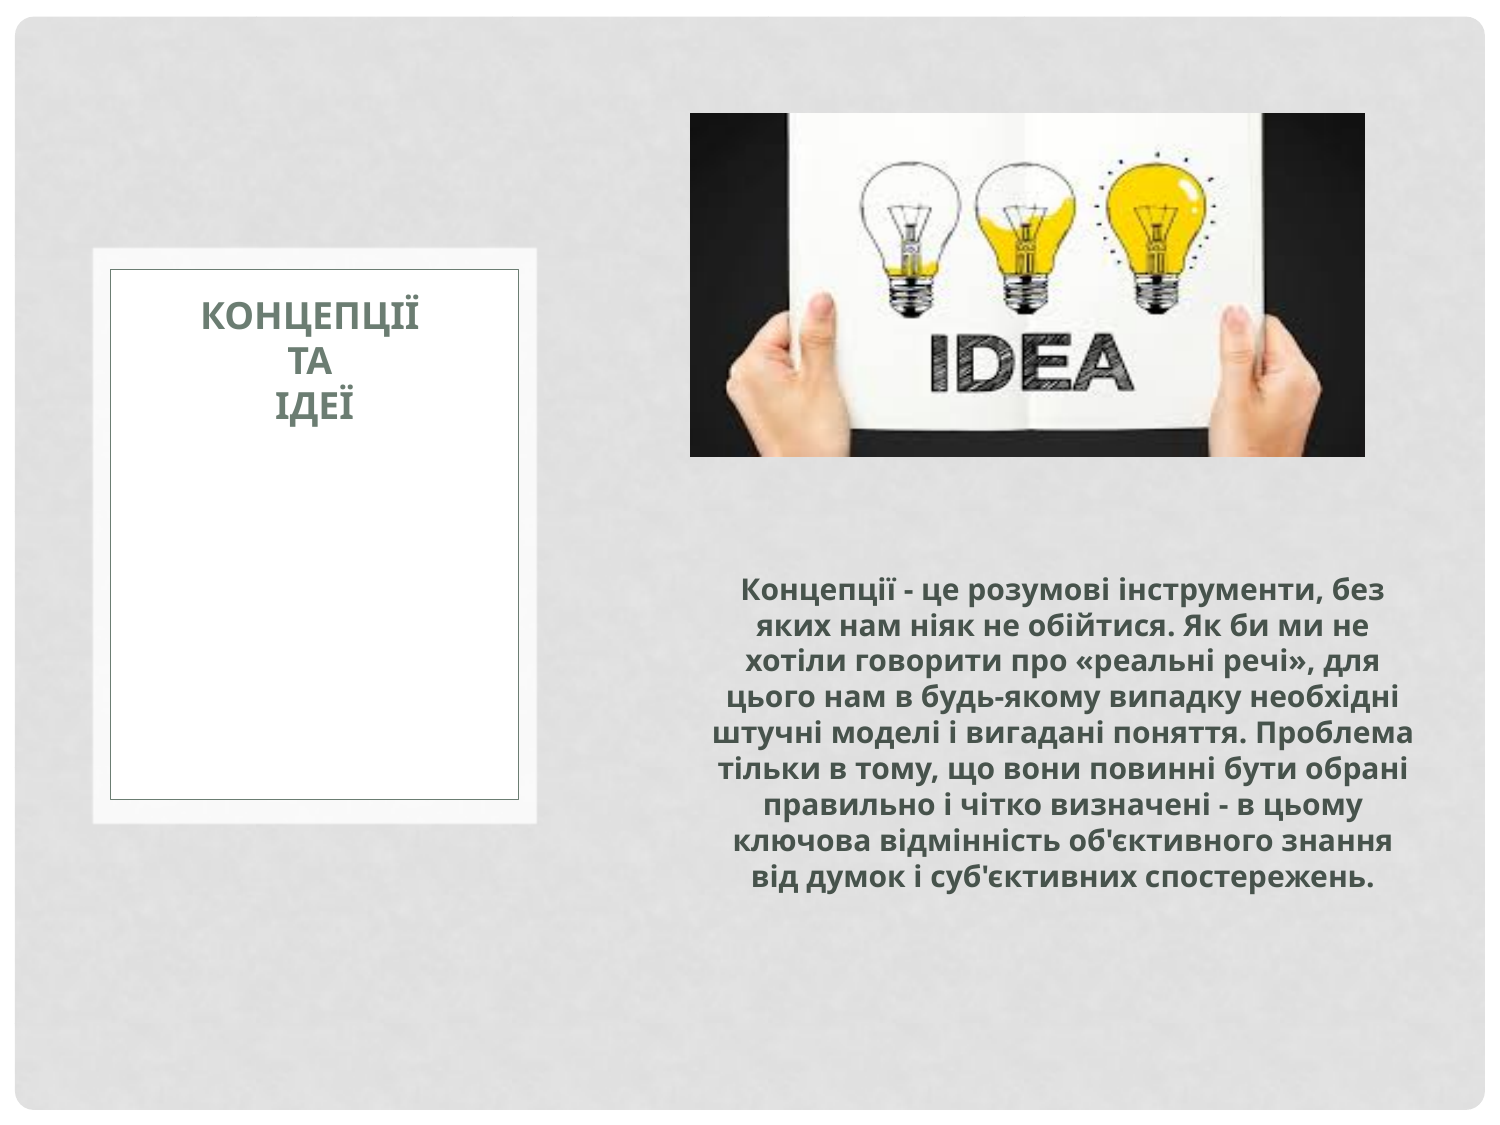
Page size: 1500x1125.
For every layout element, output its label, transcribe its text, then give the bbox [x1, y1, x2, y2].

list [690, 113, 1365, 457]
list Концепції - це розумові інструменти, без яких нам ніяк не обійтися. Як би ми не хотіли говорити про «реальні речі», для цього нам в будь-якому випадку необхідні штучні моделі і вигадані поняття. Проблема тільки в тому, що вони повинні бути обрані правильно і чітко визначені - в цьому ключова відмінність об'єктивного знання від думок і суб'єктивних спостережень. [690, 562, 1436, 929]
title Концепції та ідеї [126, 284, 504, 480]
